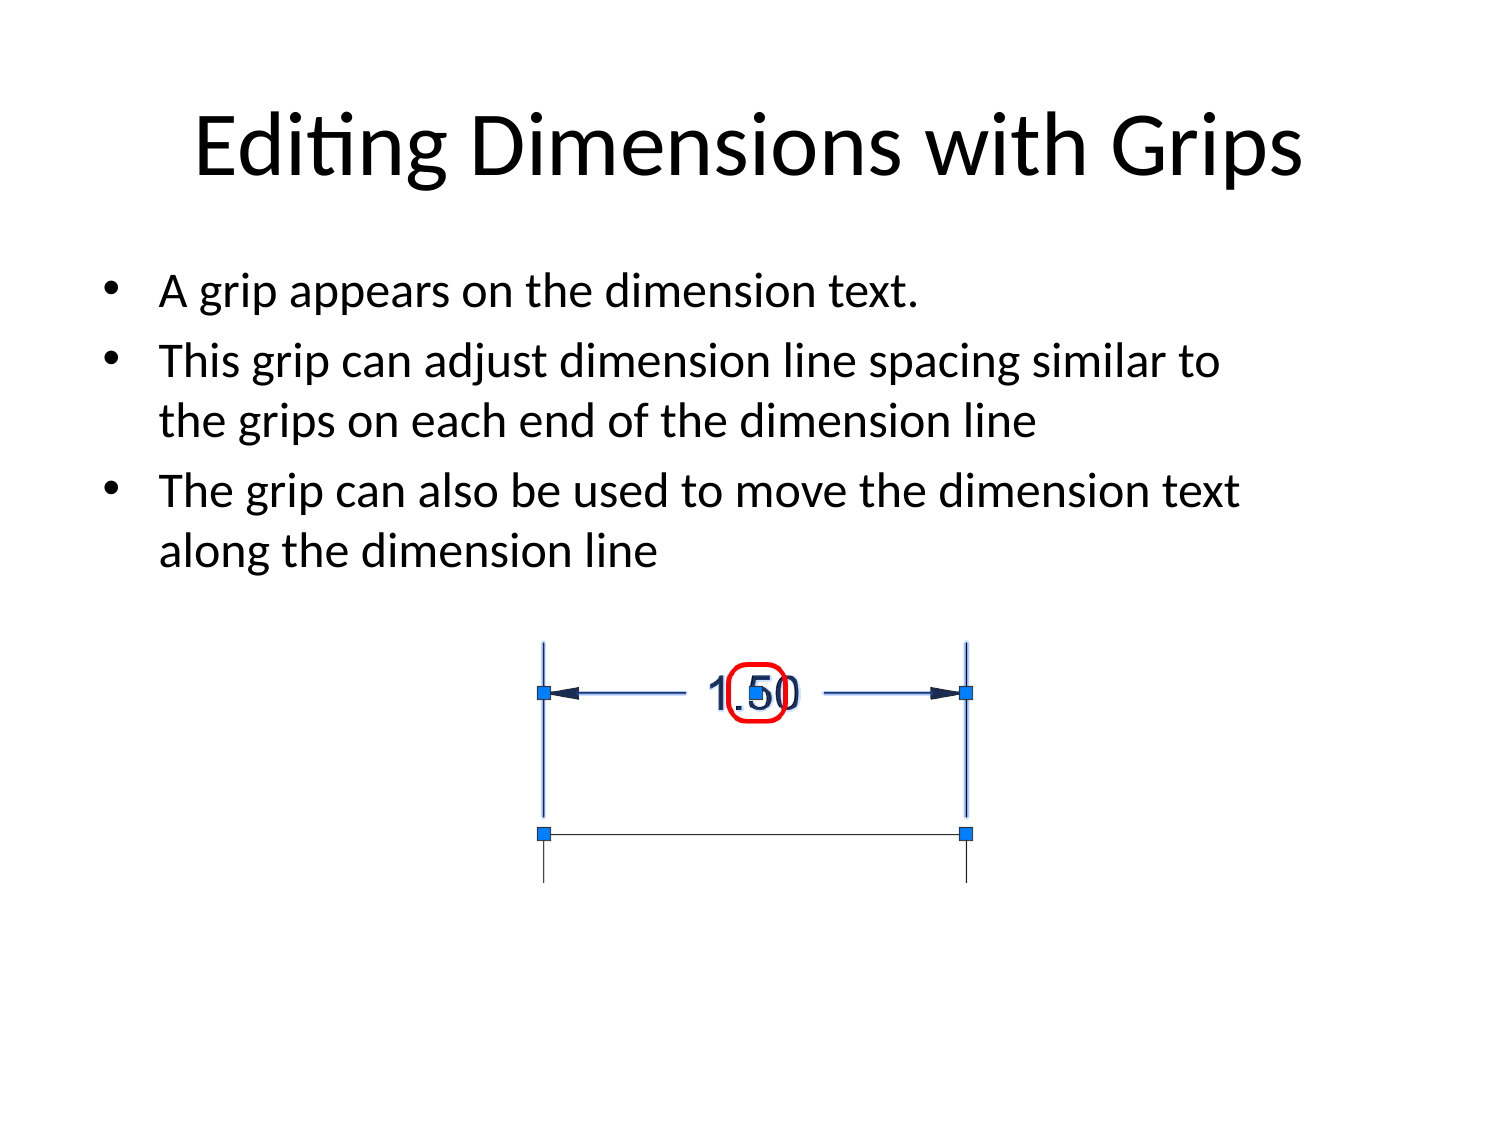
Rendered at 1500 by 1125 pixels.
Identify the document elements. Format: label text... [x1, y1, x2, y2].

list A grip appears on the dimension text. This grip can adjust dimension line spacing similar to the grips on each end of the dimension line The grip can also be used to move the dimension text along the dimension line [87, 249, 1313, 1075]
title Editing Dimensions with Grips [75, 45, 1425, 233]
picture [497, 612, 1003, 883]
